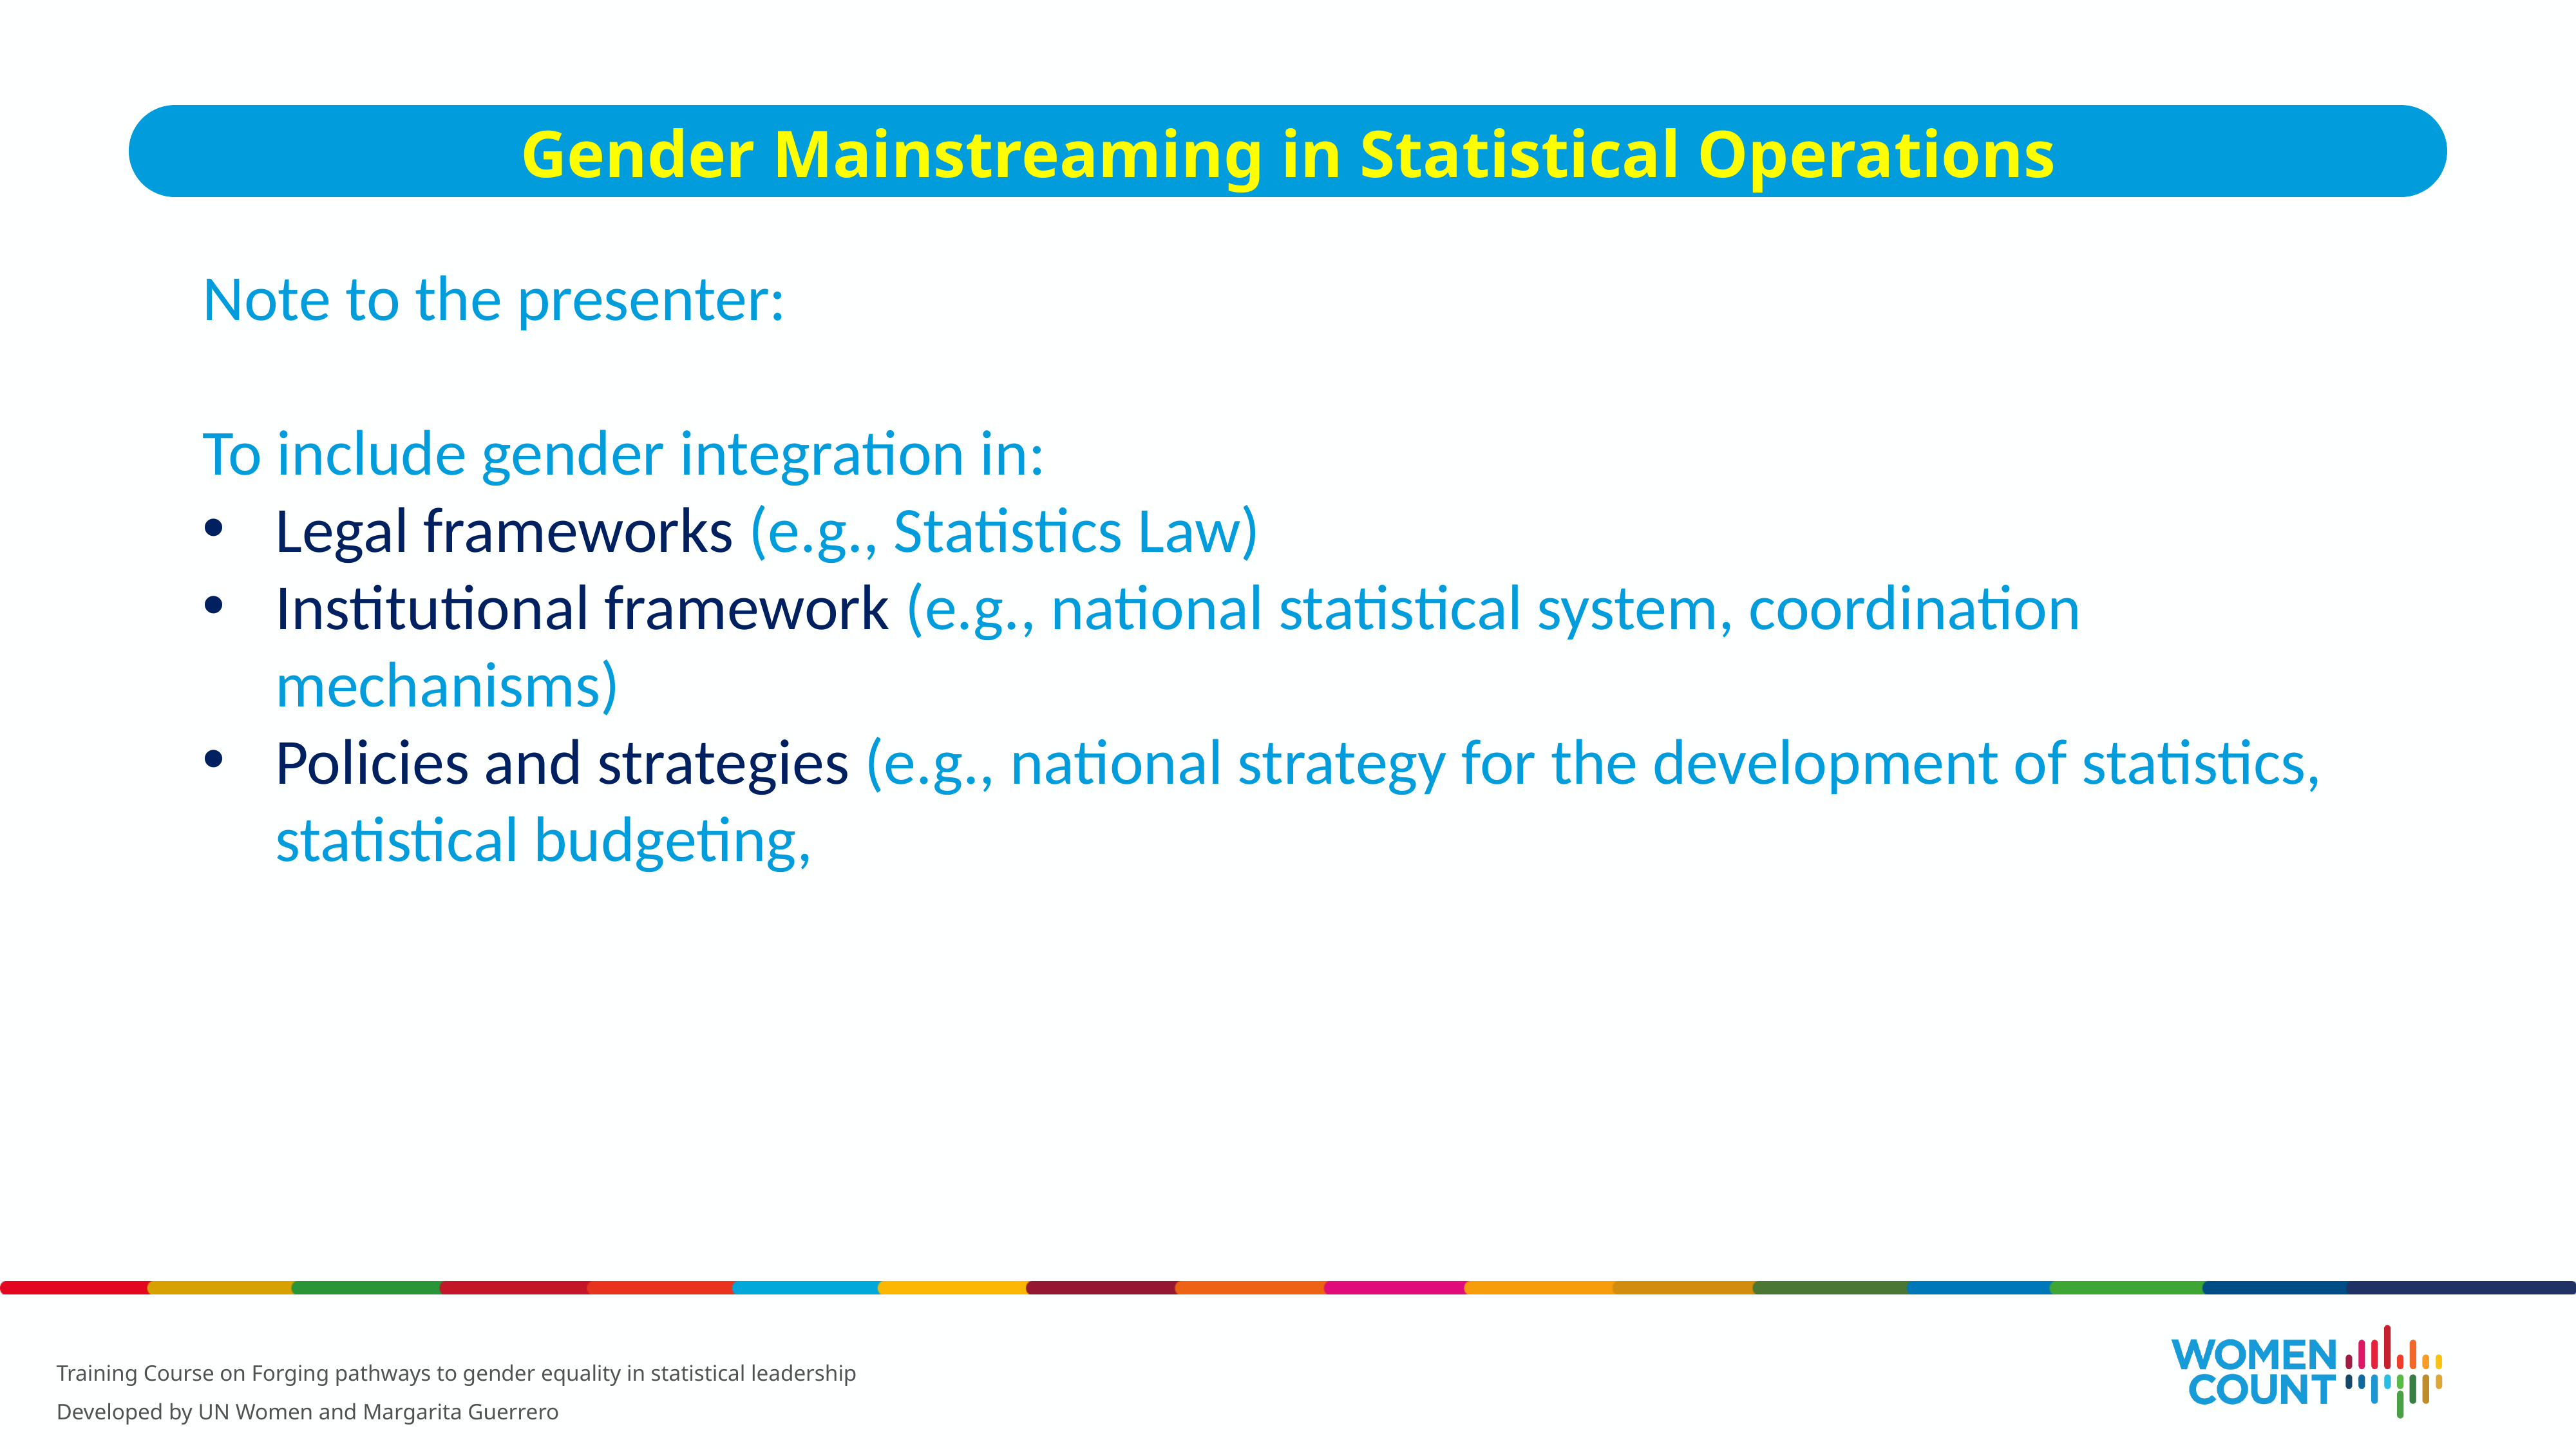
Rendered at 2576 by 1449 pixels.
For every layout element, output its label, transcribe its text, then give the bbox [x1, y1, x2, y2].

text_box Note to the presenter: To include gender integration in: Legal frameworks (e.g., Statistics Law) Institutional framework (e.g., national statistical system, coordination mechanisms) Policies and strategies (e.g., national strategy for the development of statistics, statistical budgeting, [193, 251, 2383, 879]
text_box Training Course on Forging pathways to gender equality in statistical leadership Developed by UN Women and Margarita Guerrero [56, 1347, 1658, 1449]
list Gender Mainstreaming in Statistical Operations [167, 112, 2411, 191]
